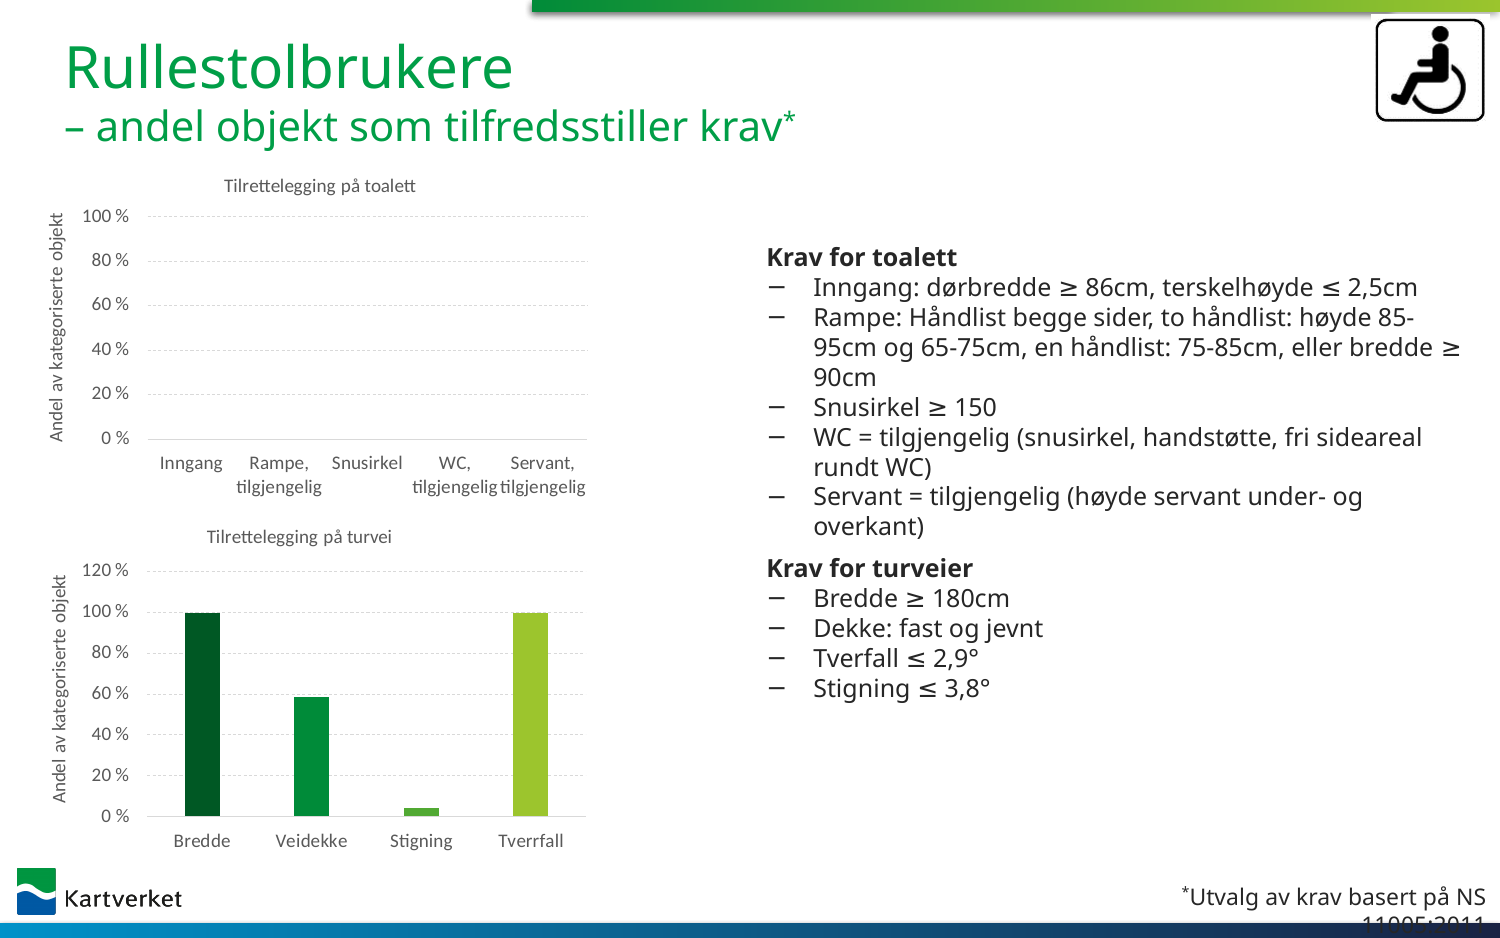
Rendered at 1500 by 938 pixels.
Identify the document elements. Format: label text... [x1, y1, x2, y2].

text_box Rullestolbrukere – andel objekt som tilfredsstiller krav* [49, 14, 1431, 158]
text_box Krav for turveier Bredde ≥ 180cm Dekke: fast og jevnt Tverfall ≤ 2,9° Stigning ≤ 3,8° [751, 545, 1483, 710]
text_box *Utvalg av krav basert på NS 11005:2011 [1068, 873, 1500, 938]
picture [41, 166, 598, 505]
picture [1371, 13, 1491, 127]
picture [41, 520, 597, 859]
text_box Krav for toalett Inngang: dørbredde ≥ 86cm, terskelhøyde ≤ 2,5cm Rampe: Håndlist begge sider, to håndlist: høyde 85-95cm og 65-75cm, en håndlist: 75-85cm, eller bredde ≥ 90cm Snusirkel ≥ 150 WC = tilgjengelig (snusirkel, handstøtte, fri sideareal rundt WC) Servant = tilgjengelig (høyde servant under- og overkant) [751, 234, 1483, 545]
